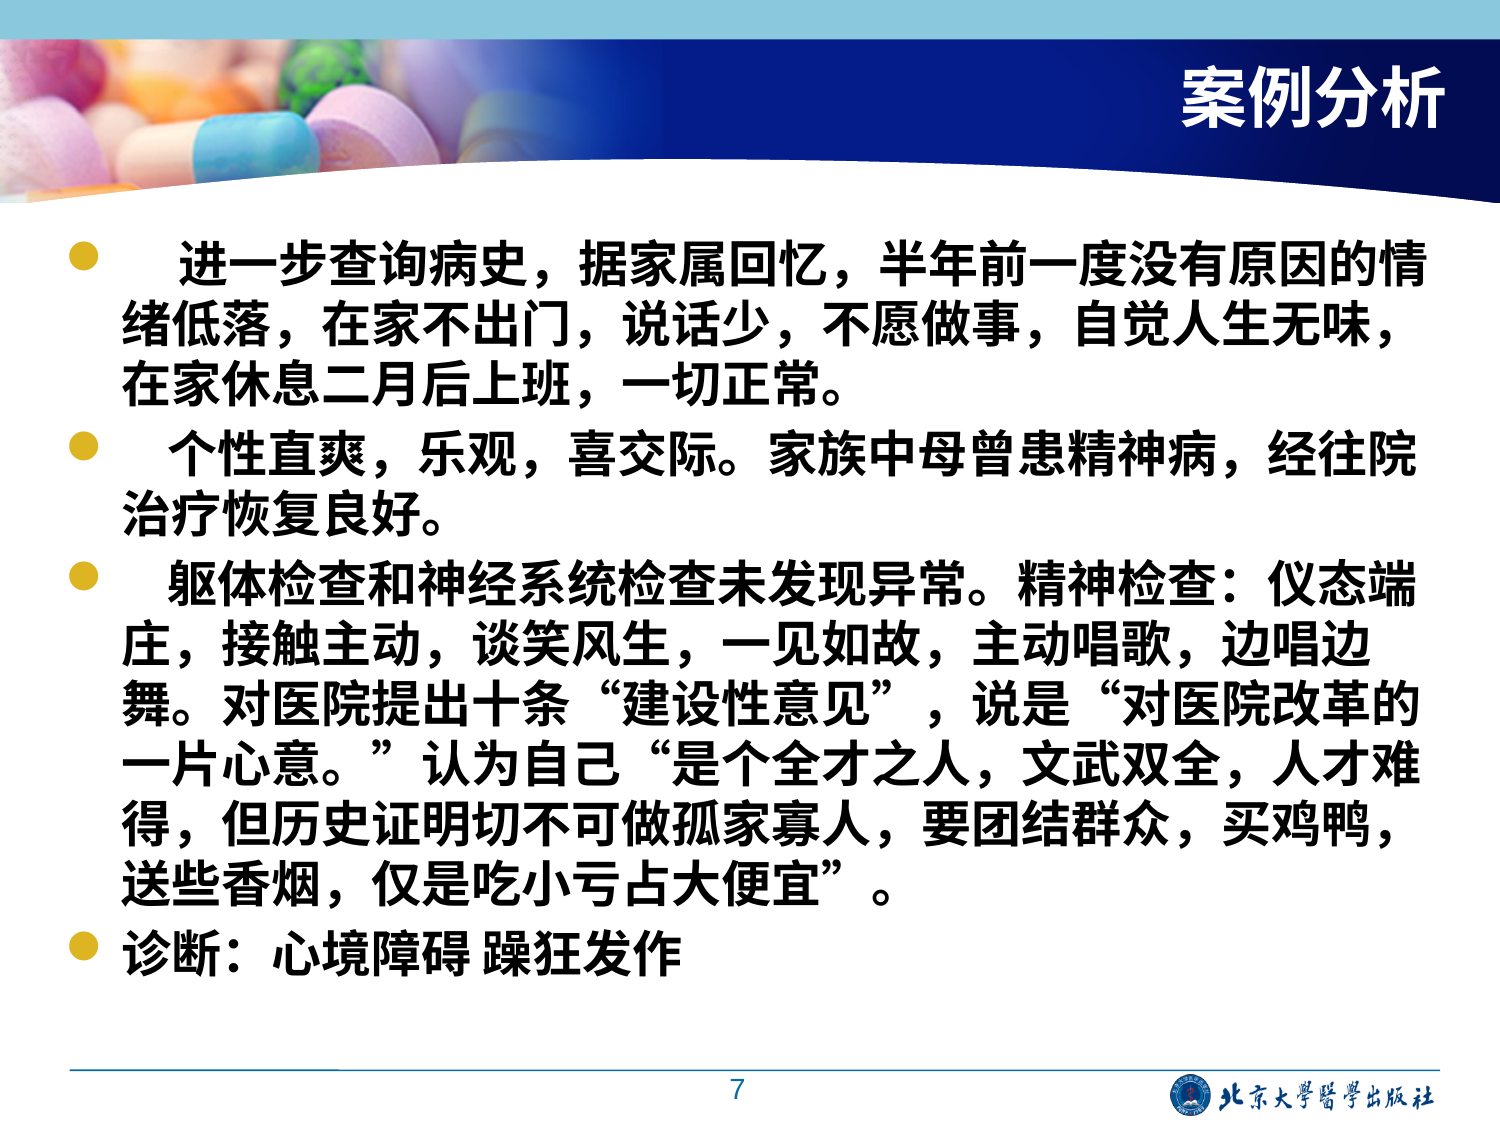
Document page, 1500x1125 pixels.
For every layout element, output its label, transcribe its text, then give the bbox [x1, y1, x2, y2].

picture [1170, 1074, 1436, 1118]
picture [0, 40, 1500, 203]
title 案例分析 [137, 49, 1463, 143]
list 进一步查询病史，据家属回忆，半年前一度没有原因的情绪低落，在家不出门，说话少，不愿做事，自觉人生无味，在家休息二月后上班，一切正常。 个性直爽，乐观，喜交际。家族中母曾患精神病，经往院治疗恢复良好。 躯体检查和神经系统检查未发现异常。精神检查：仪态端庄，接触主动，谈笑风生，一见如故，主动唱歌，边唱边舞。对医院提出十条“建设性意见”，说是“对医院改革的一片心意。”认为自己“是个全才之人，文武双全，人才难得，但历史证明切不可做孤家寡人，要团结群众，买鸡鸭，送些香烟，仅是吃小亏占大便宜”。 诊断：心境障碍 躁狂发作 [49, 224, 1463, 1026]
slide_number 7 [562, 1062, 913, 1114]
